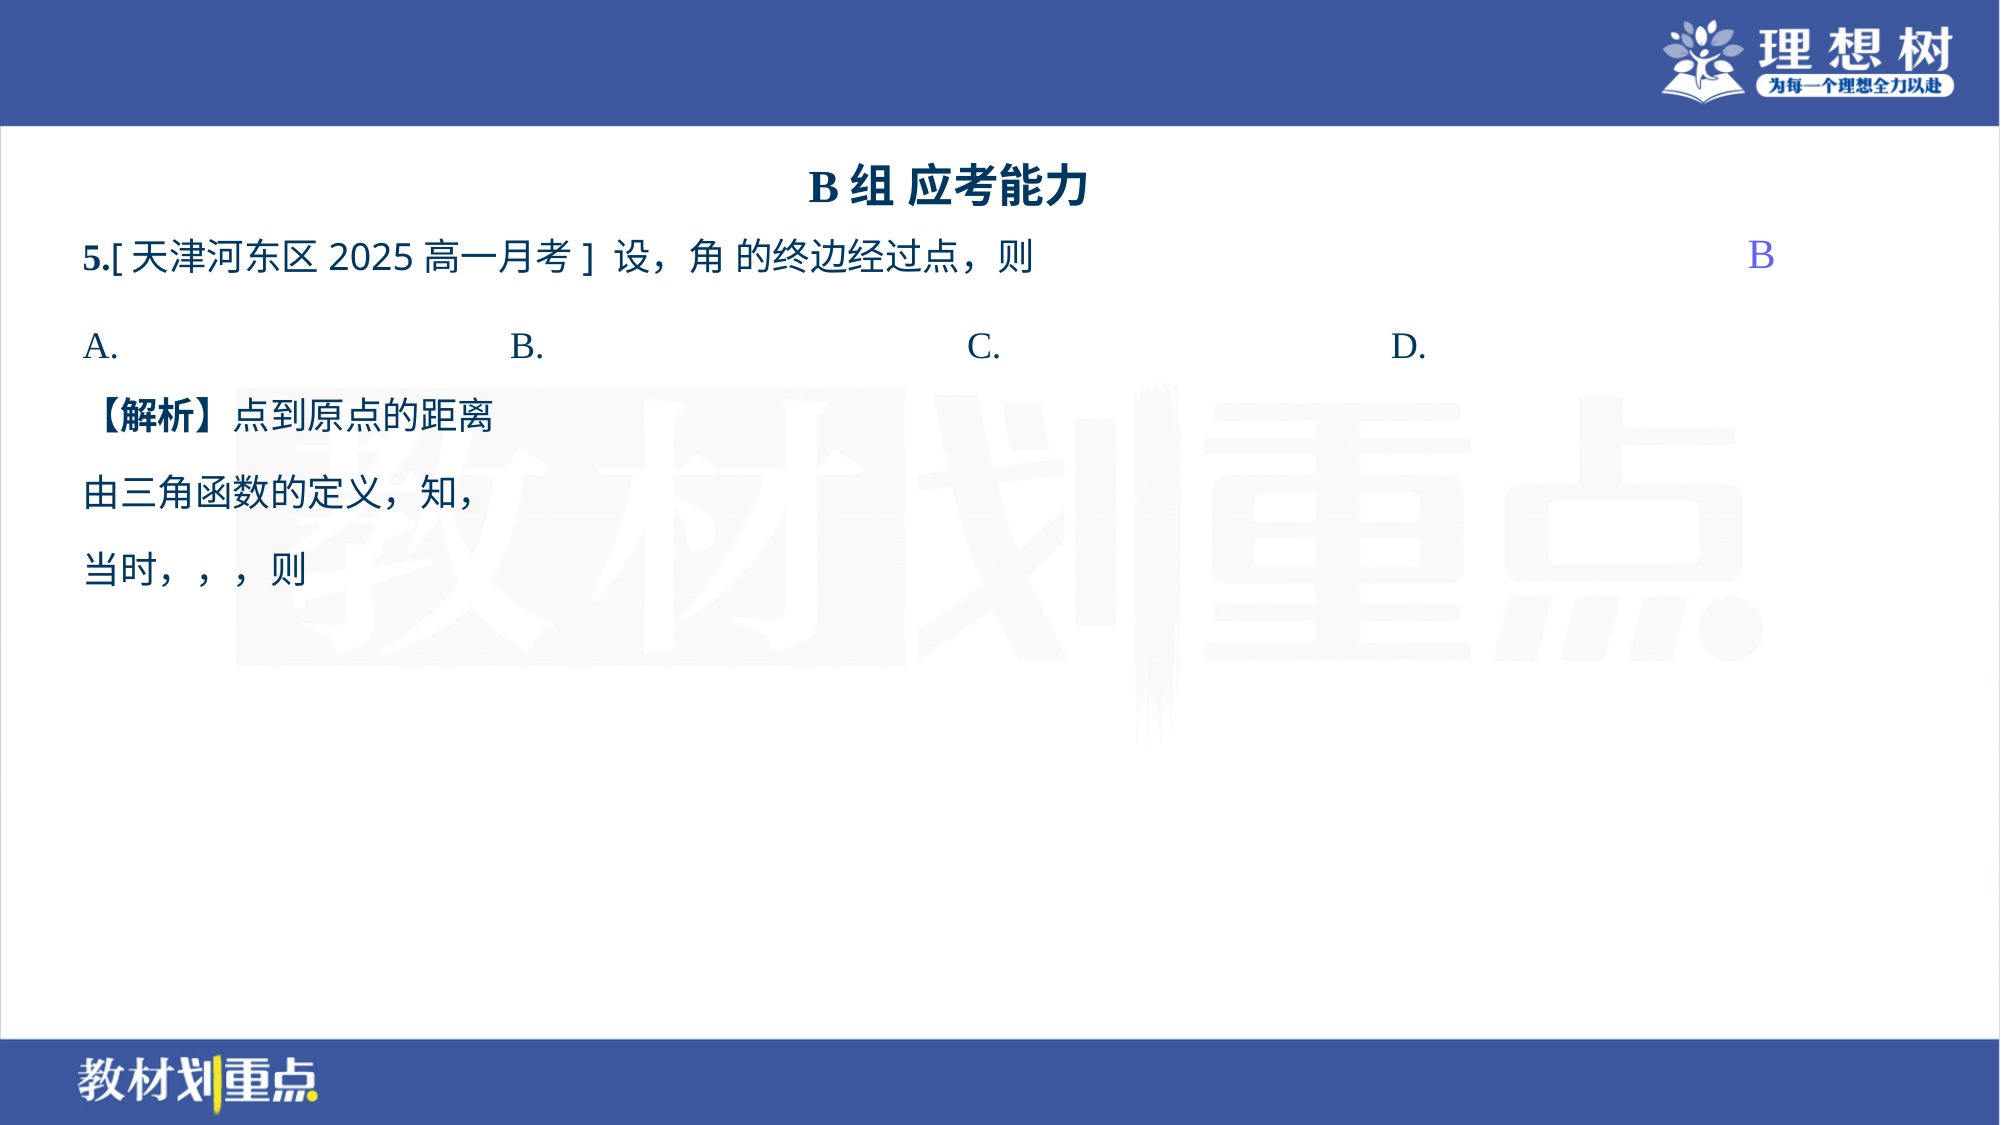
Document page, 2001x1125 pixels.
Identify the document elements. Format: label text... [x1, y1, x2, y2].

picture [0, 0, 2000, 1125]
text_box B [1732, 224, 1791, 275]
text_box B组 应考能力 [82, 129, 1817, 270]
